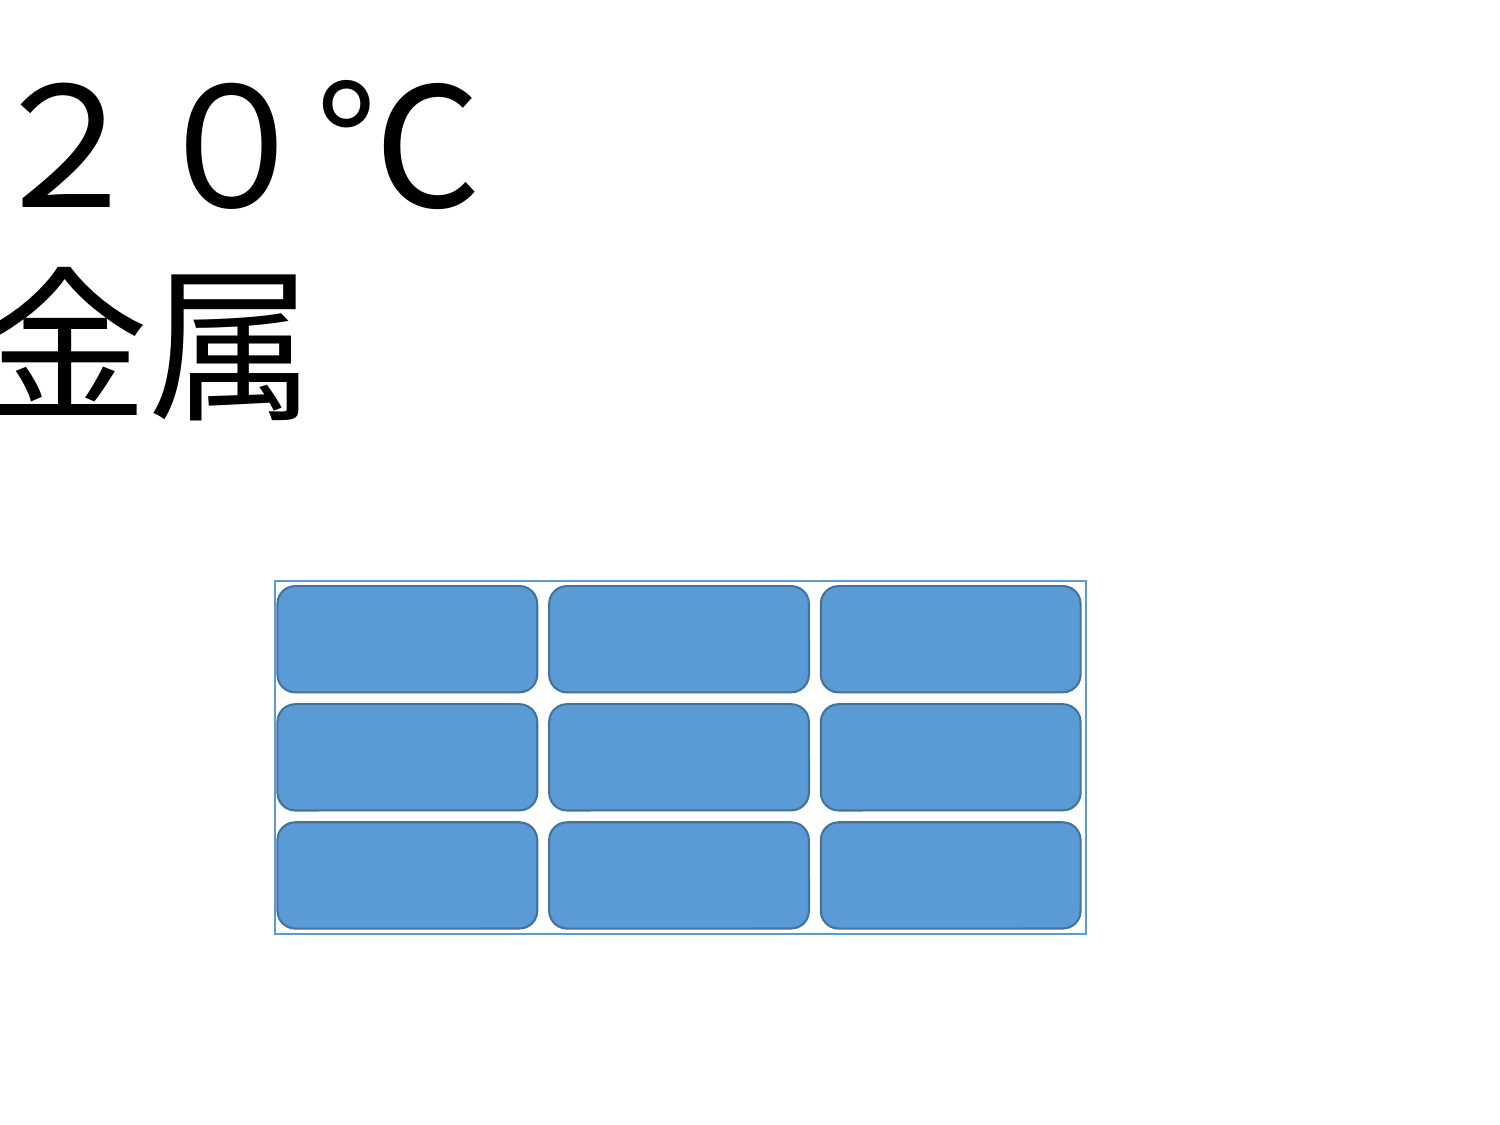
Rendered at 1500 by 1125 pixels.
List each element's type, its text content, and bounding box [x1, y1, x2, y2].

text_box [274, 580, 1087, 935]
text_box ２０℃ 金属 [0, 33, 497, 449]
